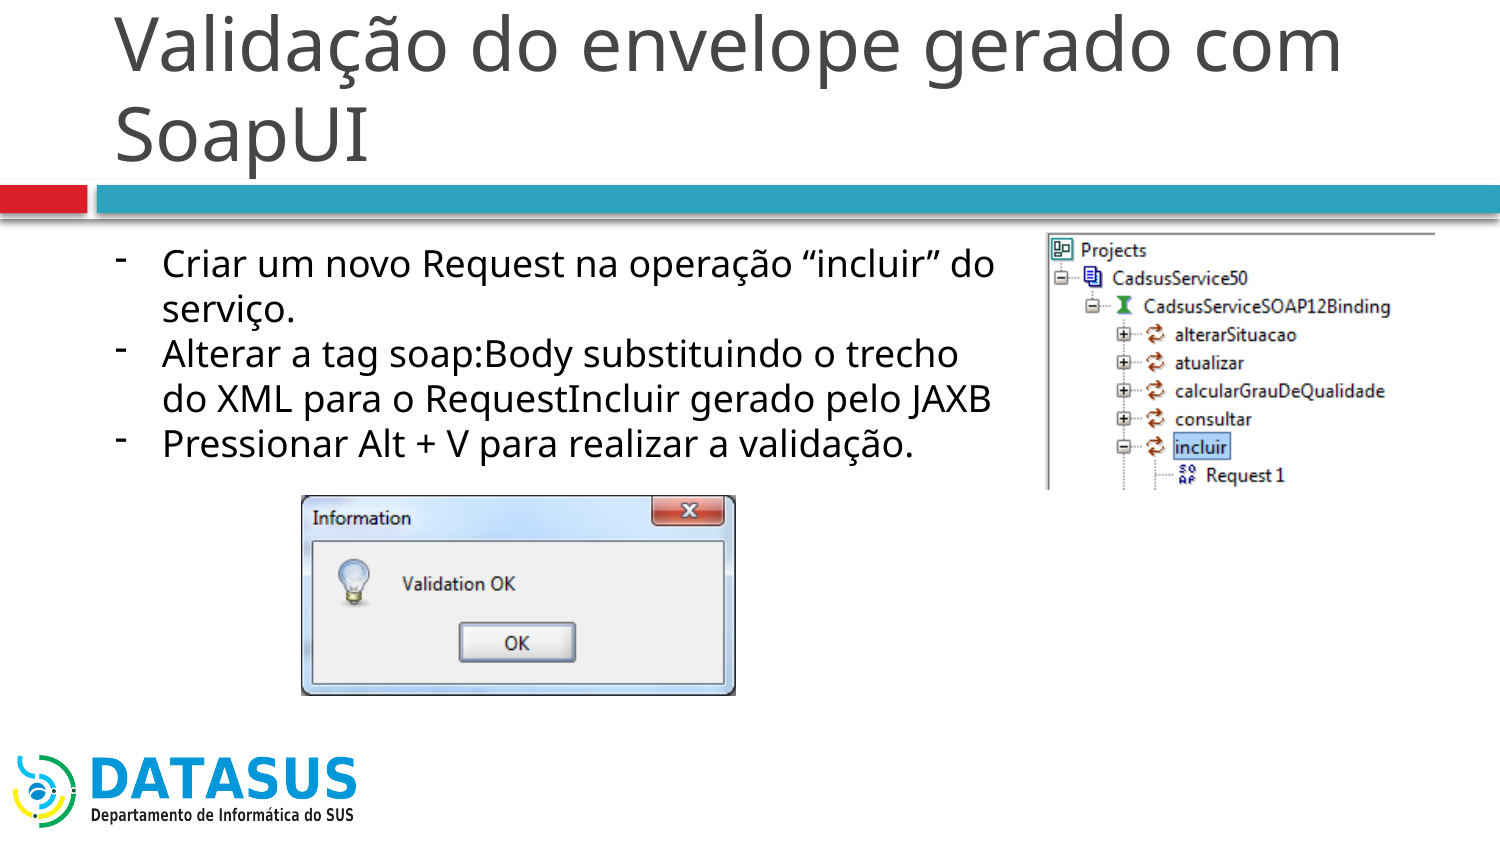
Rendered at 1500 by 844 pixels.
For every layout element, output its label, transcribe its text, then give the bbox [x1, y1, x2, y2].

text_box Criar um novo Request na operação “incluir” do serviço. Alterar a tag soap:Body substituindo o trecho do XML para o RequestIncluir gerado pelo JAXB Pressionar Alt + V para realizar a validação. [100, 232, 1022, 472]
title Validação do envelope gerado com SoapUI [99, 19, 1438, 185]
picture [300, 495, 736, 696]
picture [13, 755, 356, 828]
picture [1044, 231, 1435, 491]
